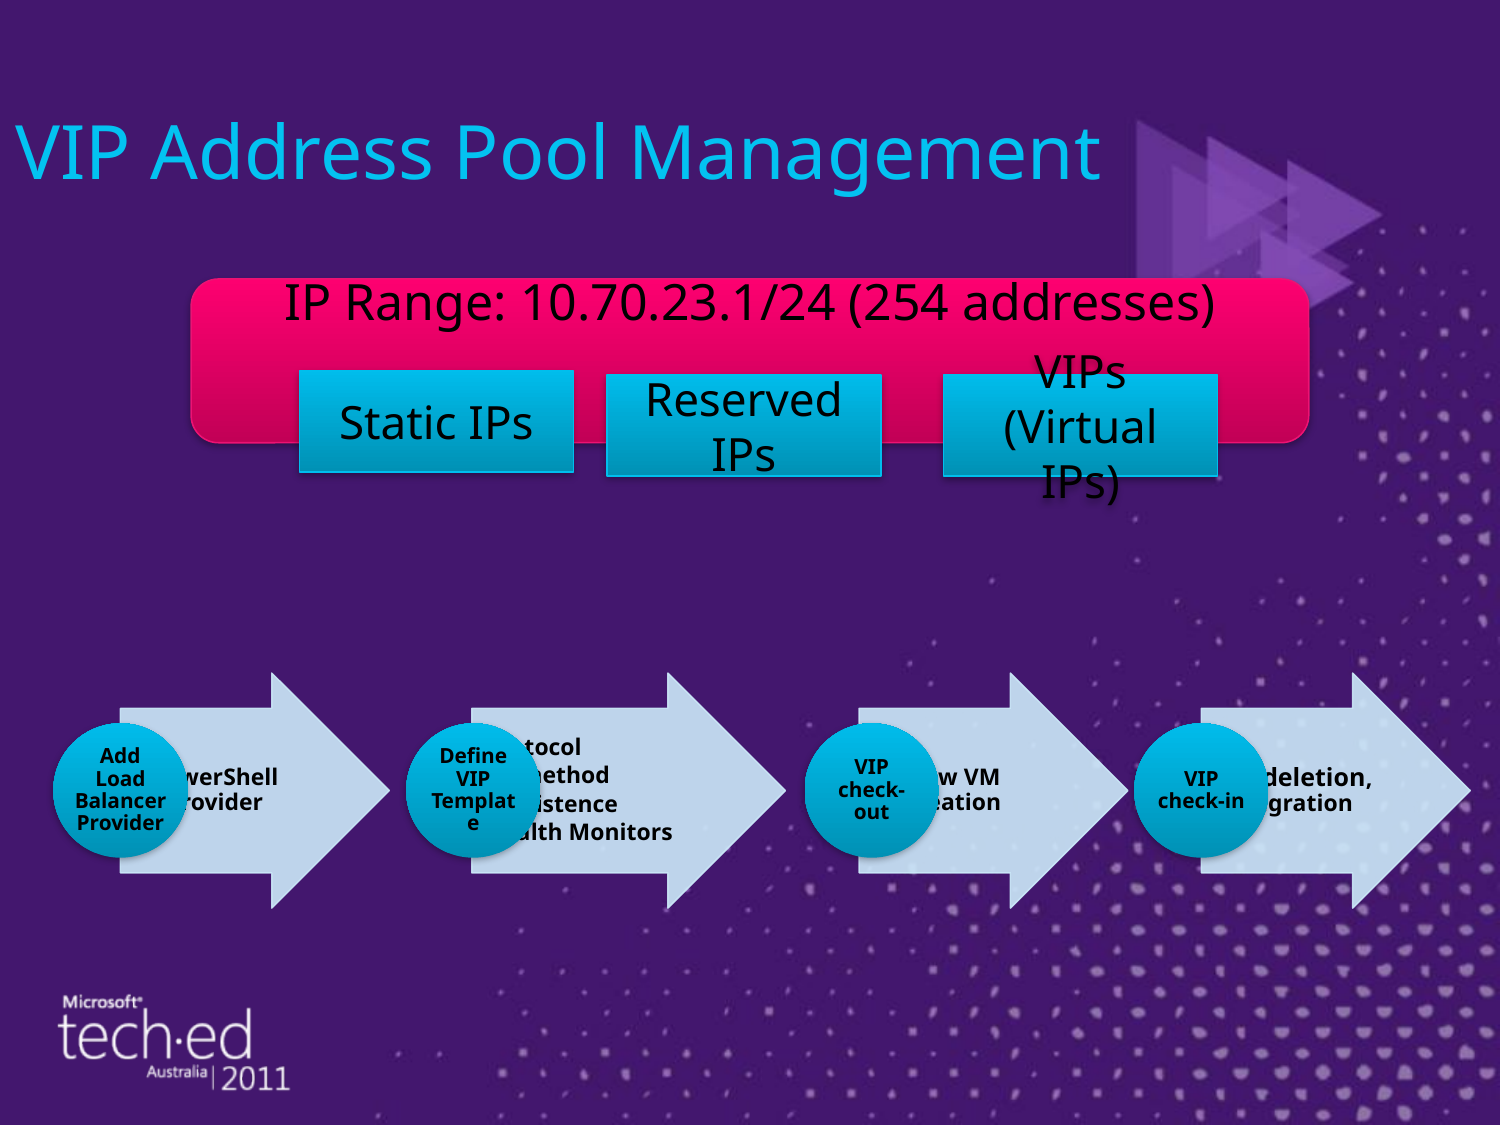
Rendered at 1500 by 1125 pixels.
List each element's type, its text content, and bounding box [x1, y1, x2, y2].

title VIP Address Pool Management [0, 55, 1350, 244]
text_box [190, 278, 1309, 560]
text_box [52, 562, 1471, 1019]
picture [0, 0, 1500, 1125]
